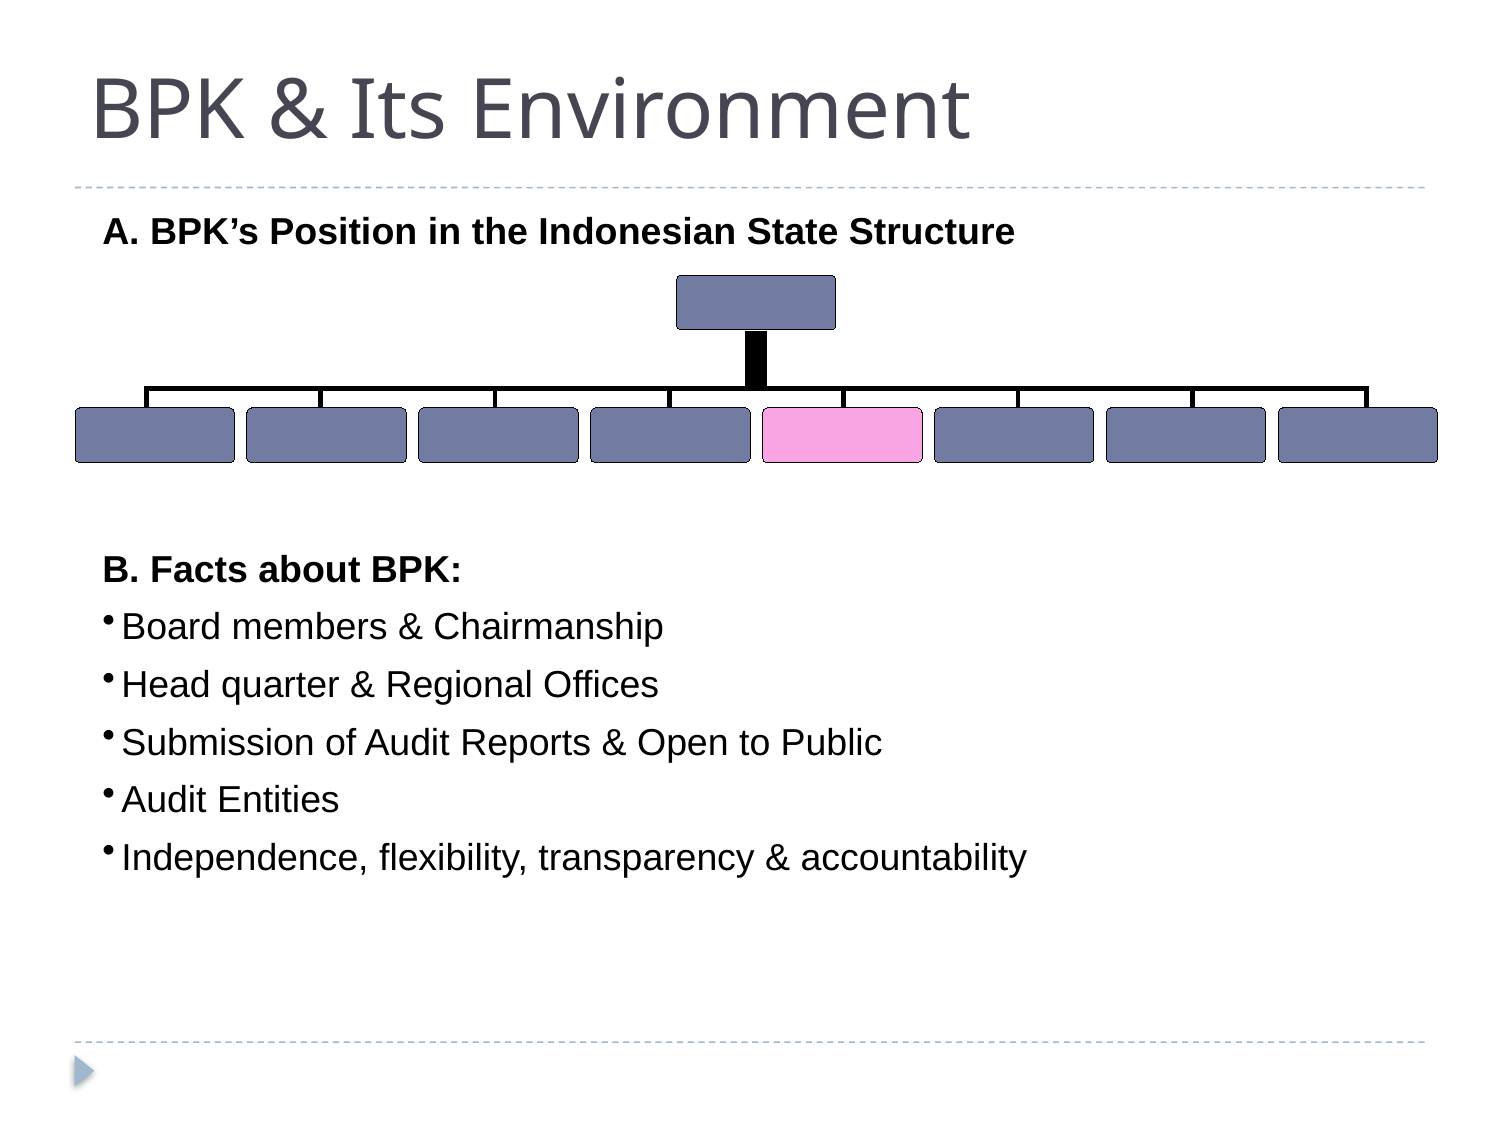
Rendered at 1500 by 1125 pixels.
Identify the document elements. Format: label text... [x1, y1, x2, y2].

text_box A. BPK’s Position in the Indonesian State Structure [87, 199, 1438, 260]
title BPK & Its Environment [75, 45, 1425, 163]
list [74, 274, 1438, 463]
text_box B. Facts about BPK: Board members & Chairmanship Head quarter & Regional Offices Submission of Audit Reports & Open to Public Audit Entities Independence, flexibility, transparency & accountability [87, 537, 1413, 885]
